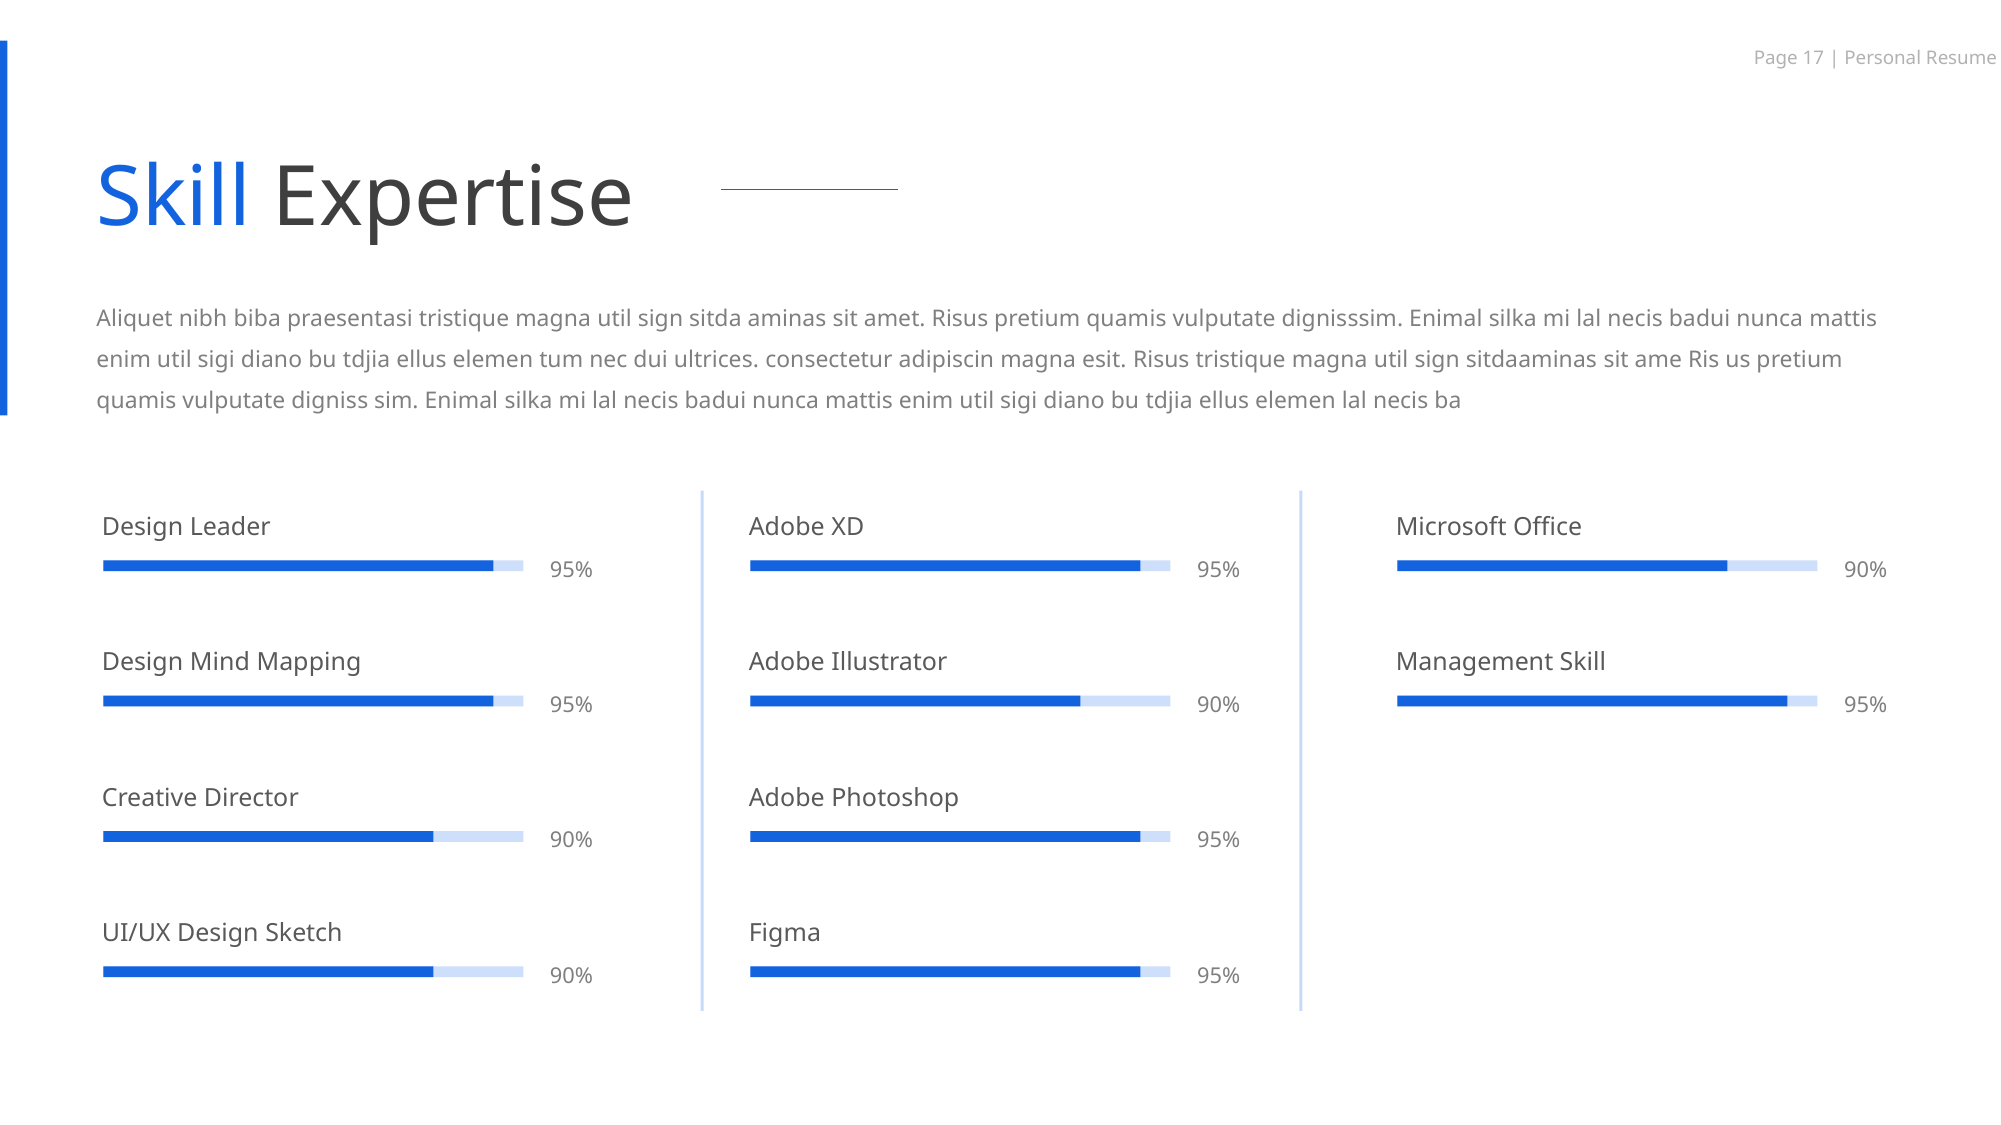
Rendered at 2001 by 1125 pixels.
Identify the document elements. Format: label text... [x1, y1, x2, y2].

text_box Adobe Illustrator [734, 623, 1223, 684]
text_box [749, 695, 1081, 708]
text_box [749, 559, 1141, 572]
text_box [1396, 559, 1728, 572]
text_box [1788, 695, 1818, 708]
text_box [434, 965, 524, 978]
text_box [1728, 559, 1818, 572]
text_box Adobe Photoshop [734, 758, 1223, 819]
text_box [102, 559, 494, 572]
text_box 90% [550, 812, 610, 853]
text_box [102, 695, 494, 708]
text_box Creative Director [87, 758, 576, 819]
text_box [102, 830, 434, 843]
text_box Aliquet nibh biba praesentasi tristique magna util sign sitda aminas sit amet. Risus pretium quamis vulputate dignisssim. Enimal silka mi lal necis badui nunca mattis enim util sigi diano bu tdjia ellus elemen tum nec dui ultrices. consectetur adipiscin magna esit. Risus tristique magna util sign sitdaaminas sit ame Ris us pretium quamis vulputate digniss sim. Enimal silka mi lal necis badui nunca mattis enim util sigi diano bu tdjia ellus elemen lal necis ba [81, 282, 1923, 421]
text_box Figma [734, 894, 1223, 954]
text_box [1396, 695, 1788, 708]
text_box 90% [550, 948, 610, 988]
text_box [102, 965, 434, 978]
text_box [434, 830, 524, 843]
text_box Management Skill [1381, 623, 1870, 684]
text_box Microsoft Office [1381, 488, 1870, 548]
text_box [749, 830, 1141, 843]
text_box [494, 559, 524, 572]
text_box Design Leader [87, 488, 576, 548]
text_box Adobe XD [734, 488, 1223, 548]
text_box 90% [1844, 542, 1904, 582]
text_box 90% [1197, 677, 1257, 717]
text_box [1081, 695, 1171, 708]
text_box [494, 695, 524, 708]
text_box [1141, 830, 1171, 843]
text_box [749, 965, 1141, 978]
text_box 95% [1197, 812, 1257, 853]
text_box 95% [550, 542, 610, 582]
text_box [1141, 965, 1171, 978]
text_box 95% [1844, 677, 1904, 717]
text_box [1141, 559, 1171, 572]
text_box 95% [1197, 948, 1257, 988]
text_box Design Mind Mapping [87, 623, 576, 684]
text_box 95% [1197, 542, 1257, 582]
text_box [0, 39, 8, 416]
text_box 95% [550, 677, 610, 717]
text_box Page 17 | Personal Resume [1668, 38, 2000, 79]
text_box Skill Expertise [81, 134, 709, 250]
text_box UI/UX Design Sketch [87, 894, 576, 954]
